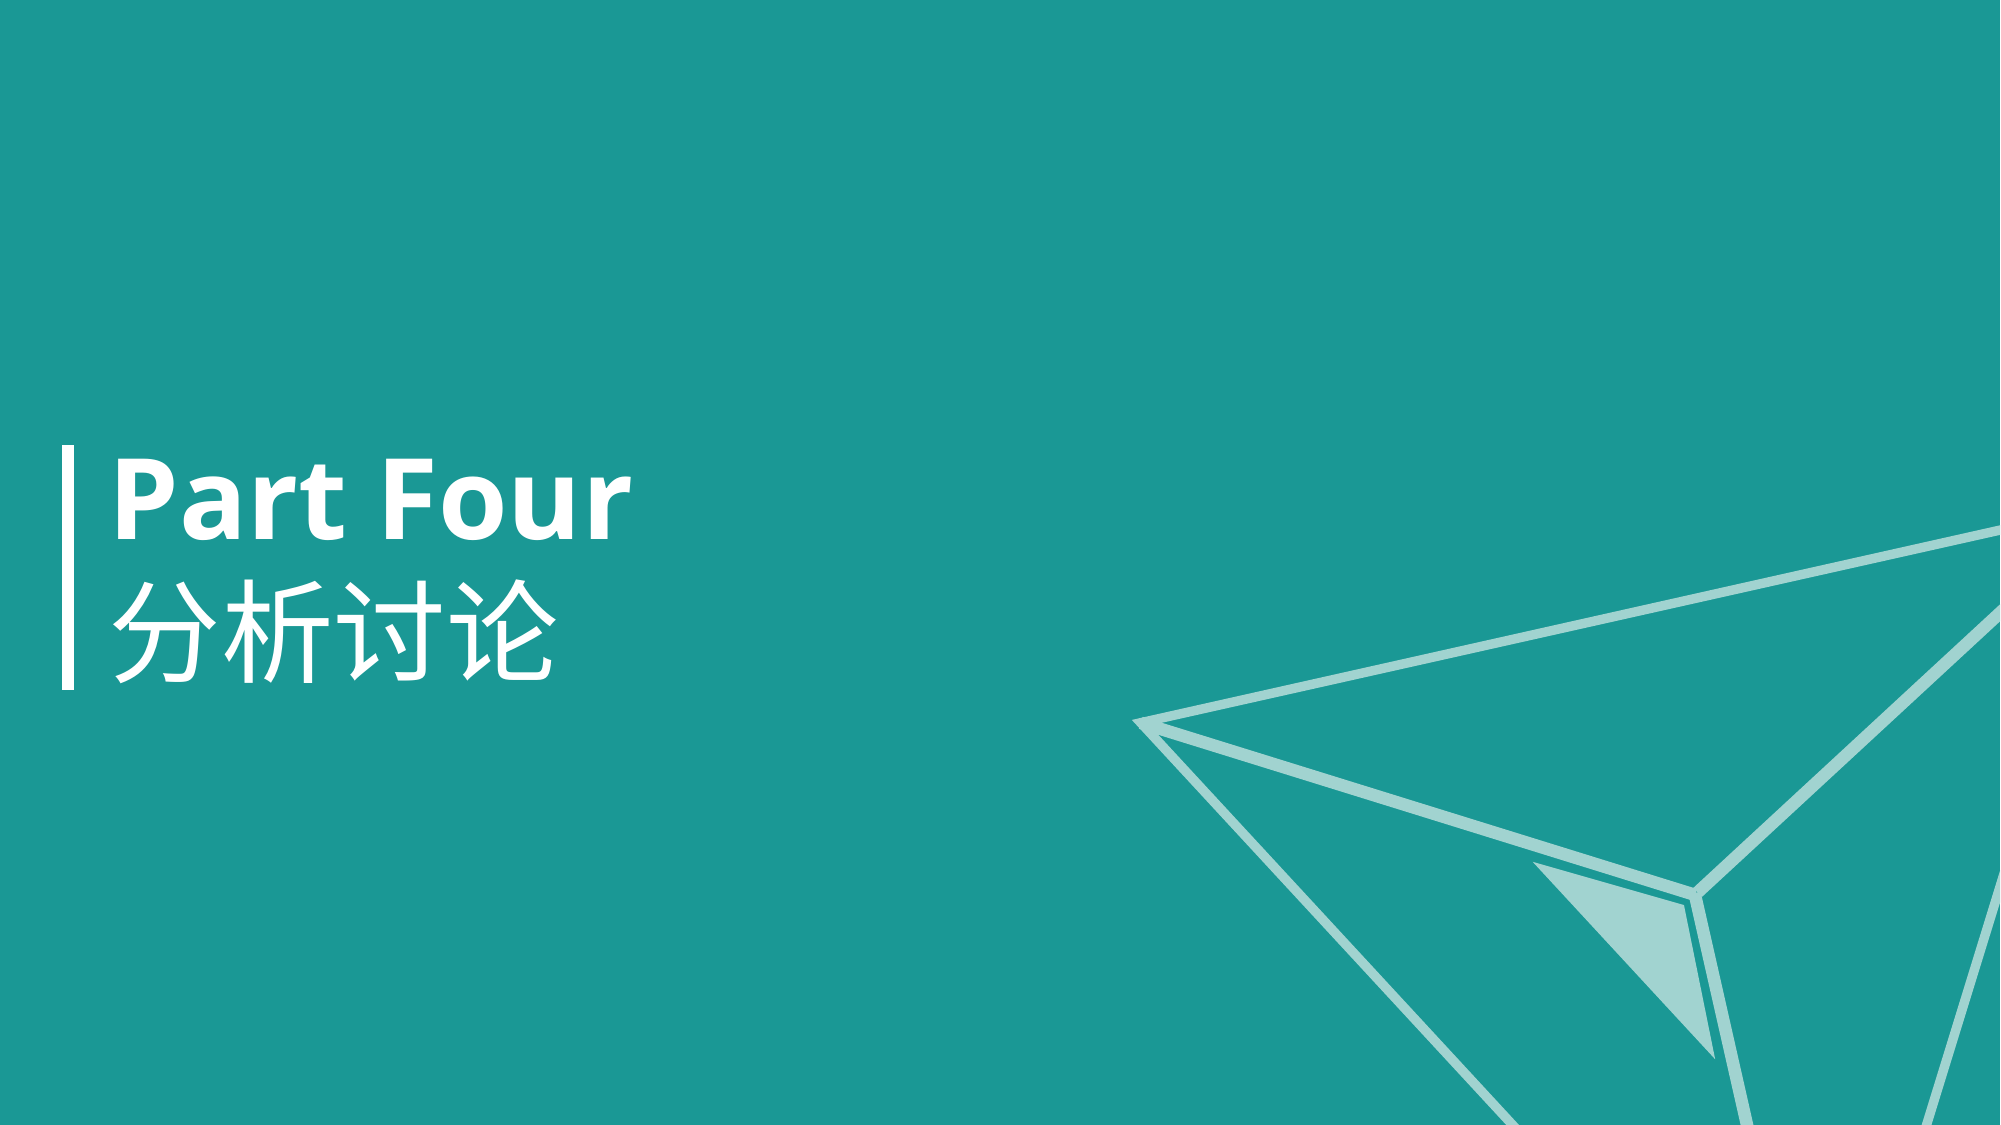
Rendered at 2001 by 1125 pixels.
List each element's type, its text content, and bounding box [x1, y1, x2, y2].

text_box Part Four 分析讨论 [94, 419, 1050, 705]
